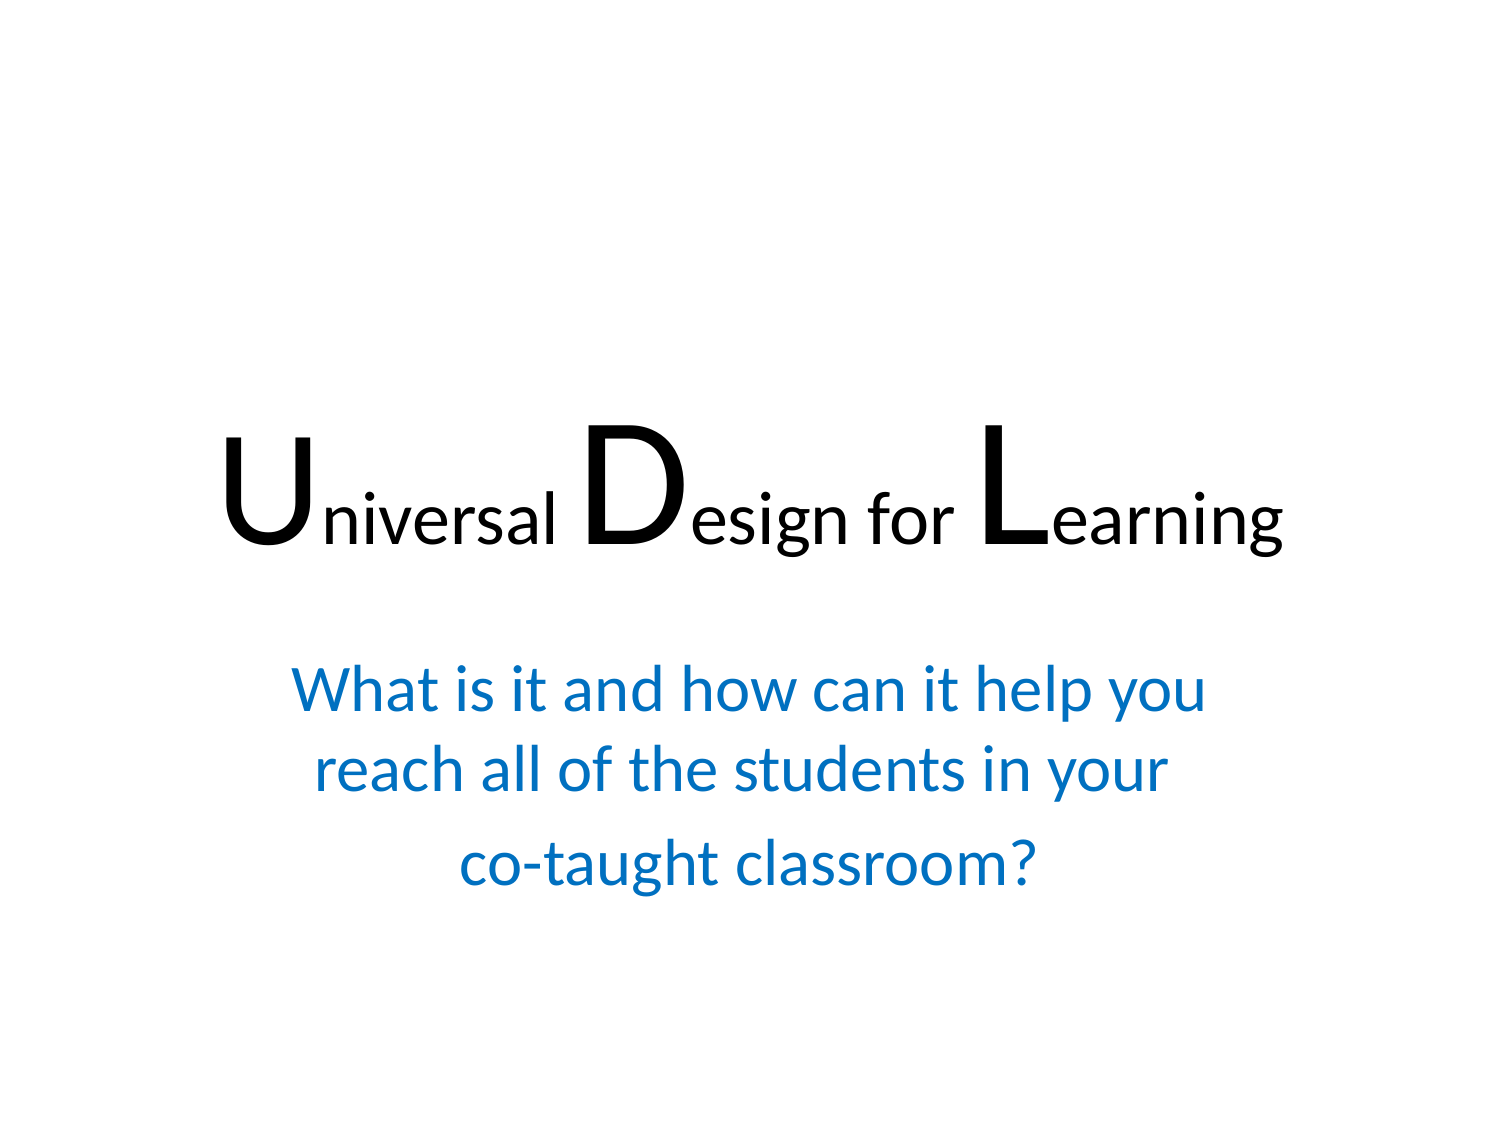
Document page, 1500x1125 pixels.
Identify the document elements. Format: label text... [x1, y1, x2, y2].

title Universal Design for Learning [112, 349, 1388, 591]
subtitle What is it and how can it help you reach all of the students in your co-taught classroom? [225, 637, 1275, 925]
